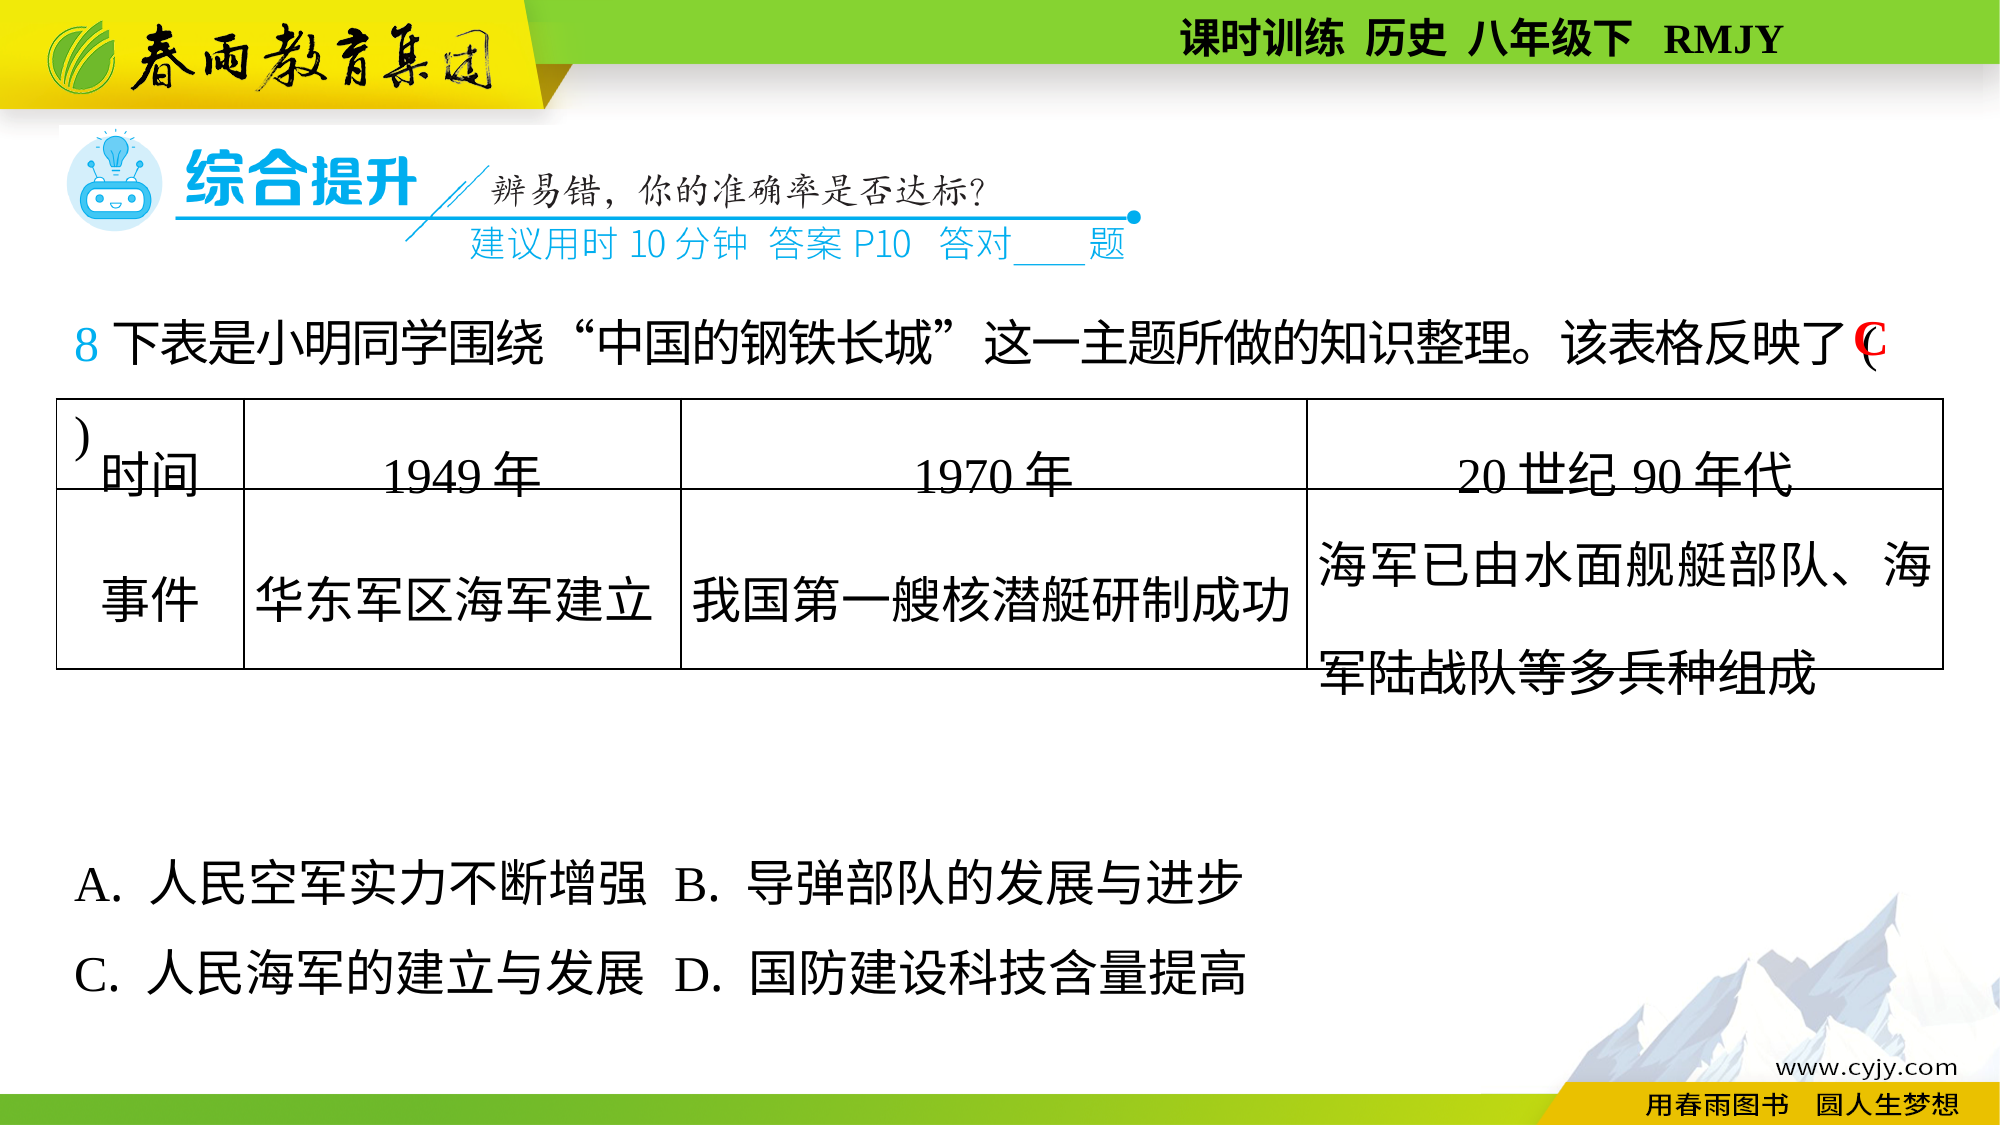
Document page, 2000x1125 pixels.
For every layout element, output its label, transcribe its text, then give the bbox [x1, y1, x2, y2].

table_header 1949年 [245, 400, 680, 488]
table_header 20世纪90年代 [1308, 400, 1942, 488]
list 8下表是小明同学围绕“中国的钢铁长城”这一主题所做的知识整理。该表格反映了( ) A. 人民空军实力不断增强 B. 导弹部队的发展与进步 C. 人民海军的建立与发展 D. 国防建设科技含量提高 [59, 670, 1944, 925]
table_cell 我国第一艘核潜艇研制成功 [682, 490, 1306, 668]
table_cell 事件 [57, 490, 243, 668]
list 8下表是小明同学围绕“中国的钢铁长城”这一主题所做的知识整理。该表格反映了( ) A. 人民空军实力不断增强 B. 导弹部队的发展与进步 C. 人民海军的建立与发展 D. 国防建设科技含量提高 [59, 273, 1944, 398]
text_box C [1838, 298, 1904, 373]
picture [0, 0, 2000, 1125]
table_cell 海军已由水面舰艇部队、海军陆战队等多兵种组成 [1308, 490, 1942, 668]
table_header 1970年 [682, 400, 1306, 488]
table_cell 华东军区海军建立 [245, 490, 680, 668]
table_header 时间 [57, 400, 243, 488]
